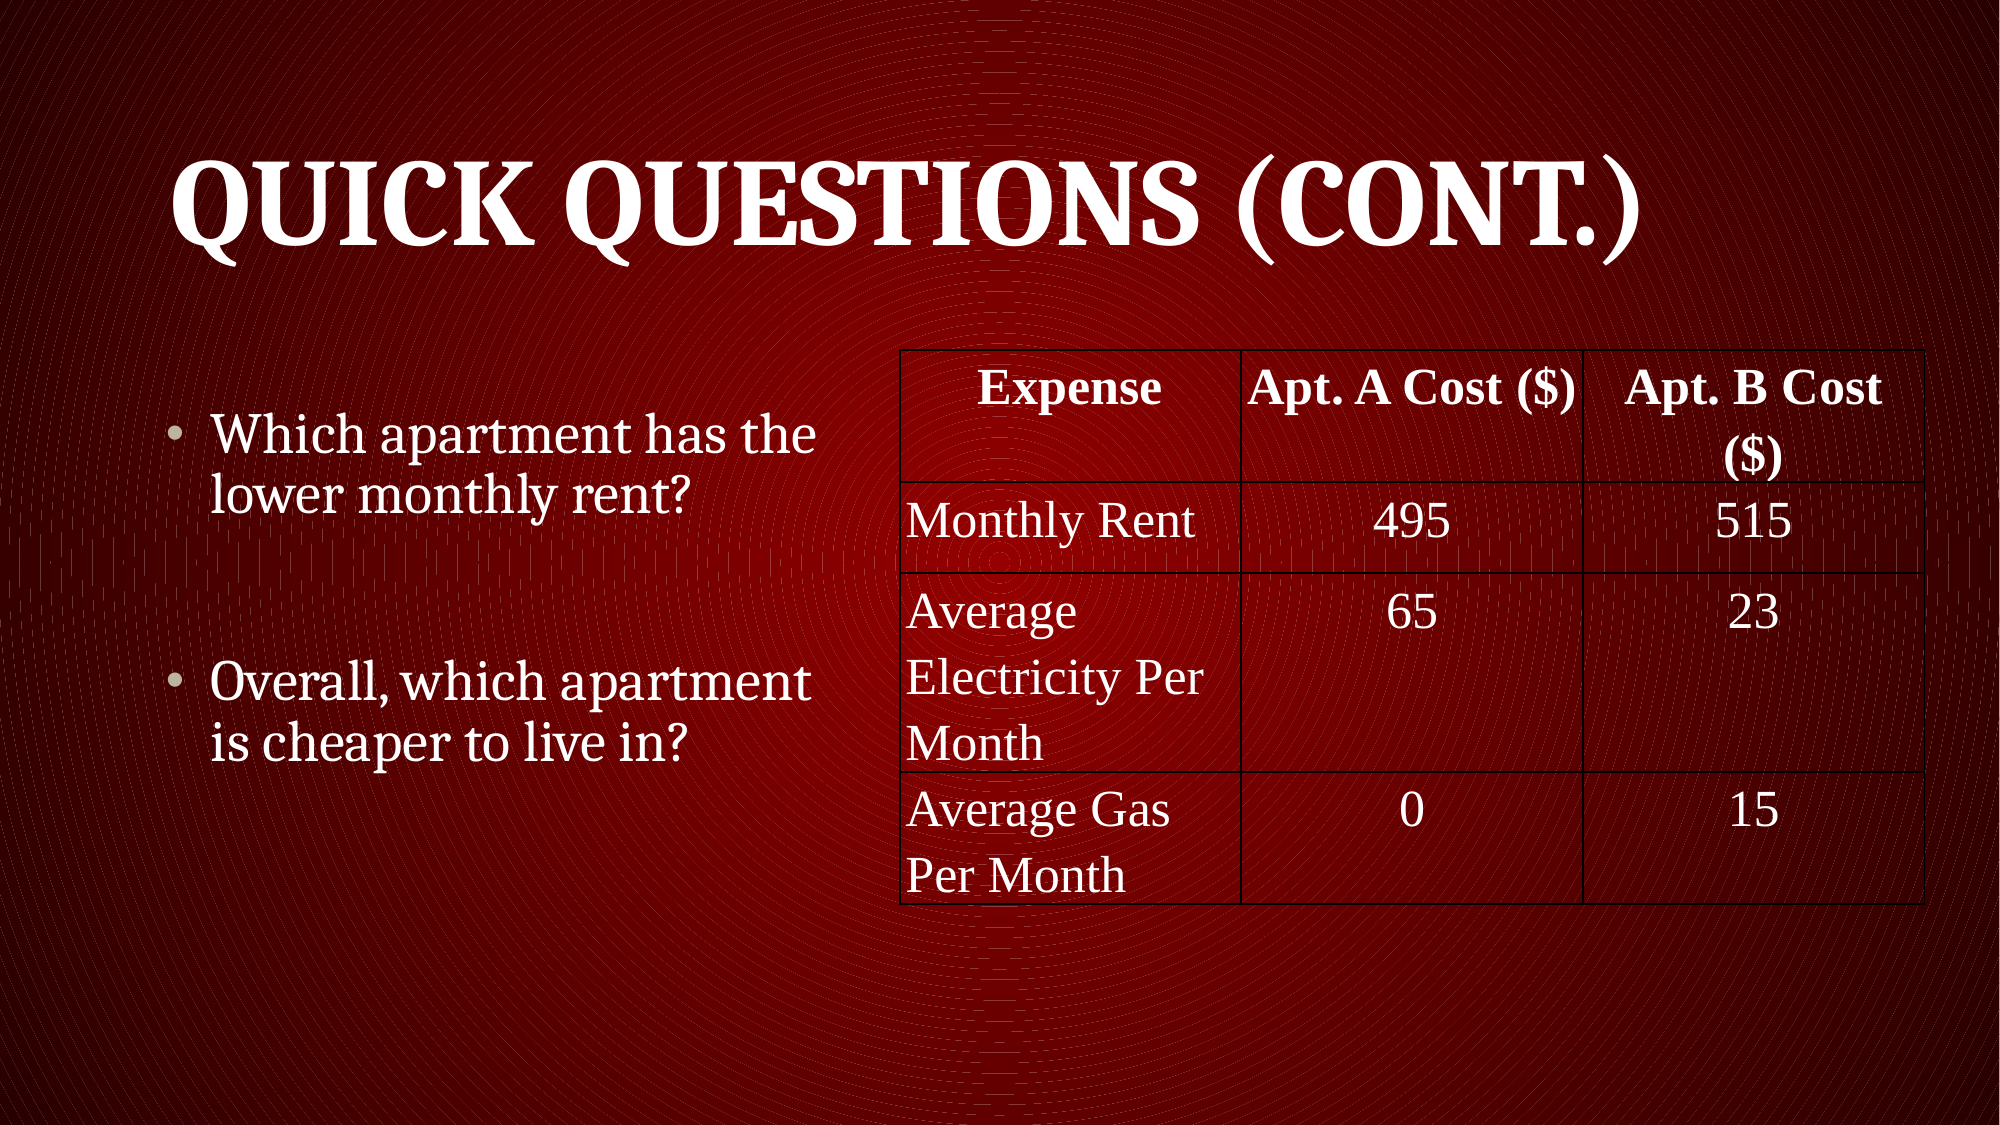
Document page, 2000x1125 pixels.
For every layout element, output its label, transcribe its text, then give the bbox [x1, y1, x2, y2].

table_cell 495 [1242, 483, 1582, 572]
table_cell Monthly Rent [901, 483, 1240, 572]
table_cell 515 [1584, 483, 1924, 572]
table_header Apt. B Cost ($) [1584, 351, 1924, 481]
table_header Expense [901, 351, 1240, 481]
text_box Which apartment has the lower monthly rent? Overall, which apartment is cheaper to live in? [145, 395, 859, 886]
table_cell Average Gas Per Month [901, 773, 1240, 903]
table_cell Average Electricity Per Month [901, 574, 1240, 771]
table_cell 15 [1584, 773, 1924, 903]
table_header Apt. A Cost ($) [1242, 351, 1582, 481]
table_cell 65 [1242, 574, 1582, 771]
table_cell 23 [1584, 574, 1924, 771]
title Quick Questions (Cont.) [149, 79, 1850, 280]
table_cell 0 [1242, 773, 1582, 903]
